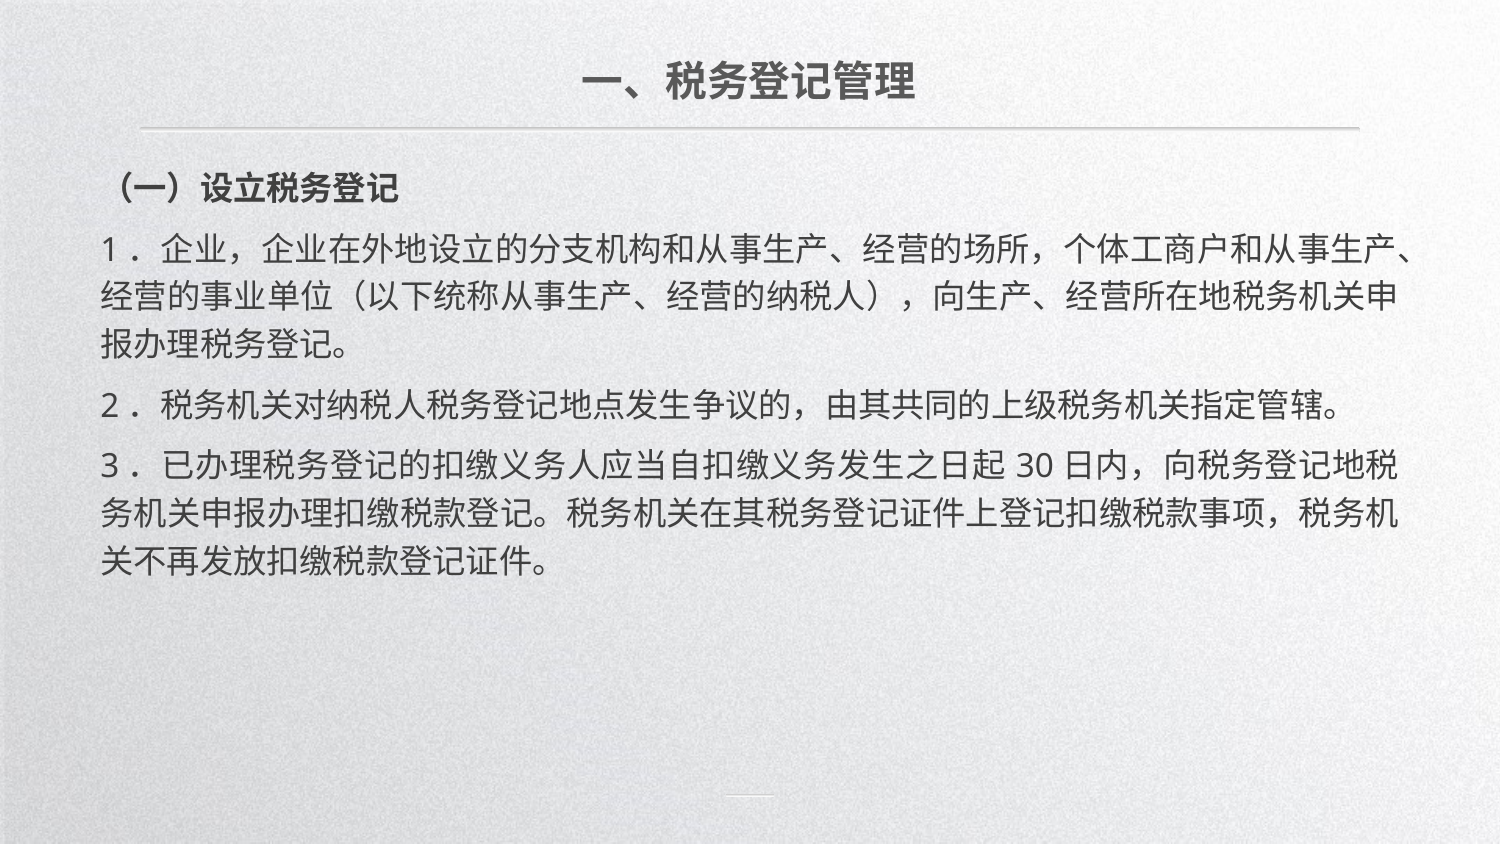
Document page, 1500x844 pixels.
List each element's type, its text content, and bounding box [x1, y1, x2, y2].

text_box 一、税务登记管理 [459, 49, 1038, 111]
picture [0, 0, 1500, 844]
text_box （一）设立税务登记 1．企业，企业在外地设立的分支机构和从事生产、经营的场所，个体工商户和从事生产、经营的事业单位（以下统称从事生产、经营的纳税人），向生产、经营所在地税务机关申报办理税务登记。 2．税务机关对纳税人税务登记地点发生争议的，由其共同的上级税务机关指定管辖。 3．已办理税务登记的扣缴义务人应当自扣缴义务发生之日起30日内，向税务登记地税务机关申报办理扣缴税款登记。税务机关在其税务登记证件上登记扣缴税款事项，税务机关不再发放扣缴税款登记证件。 [100, 159, 1400, 641]
